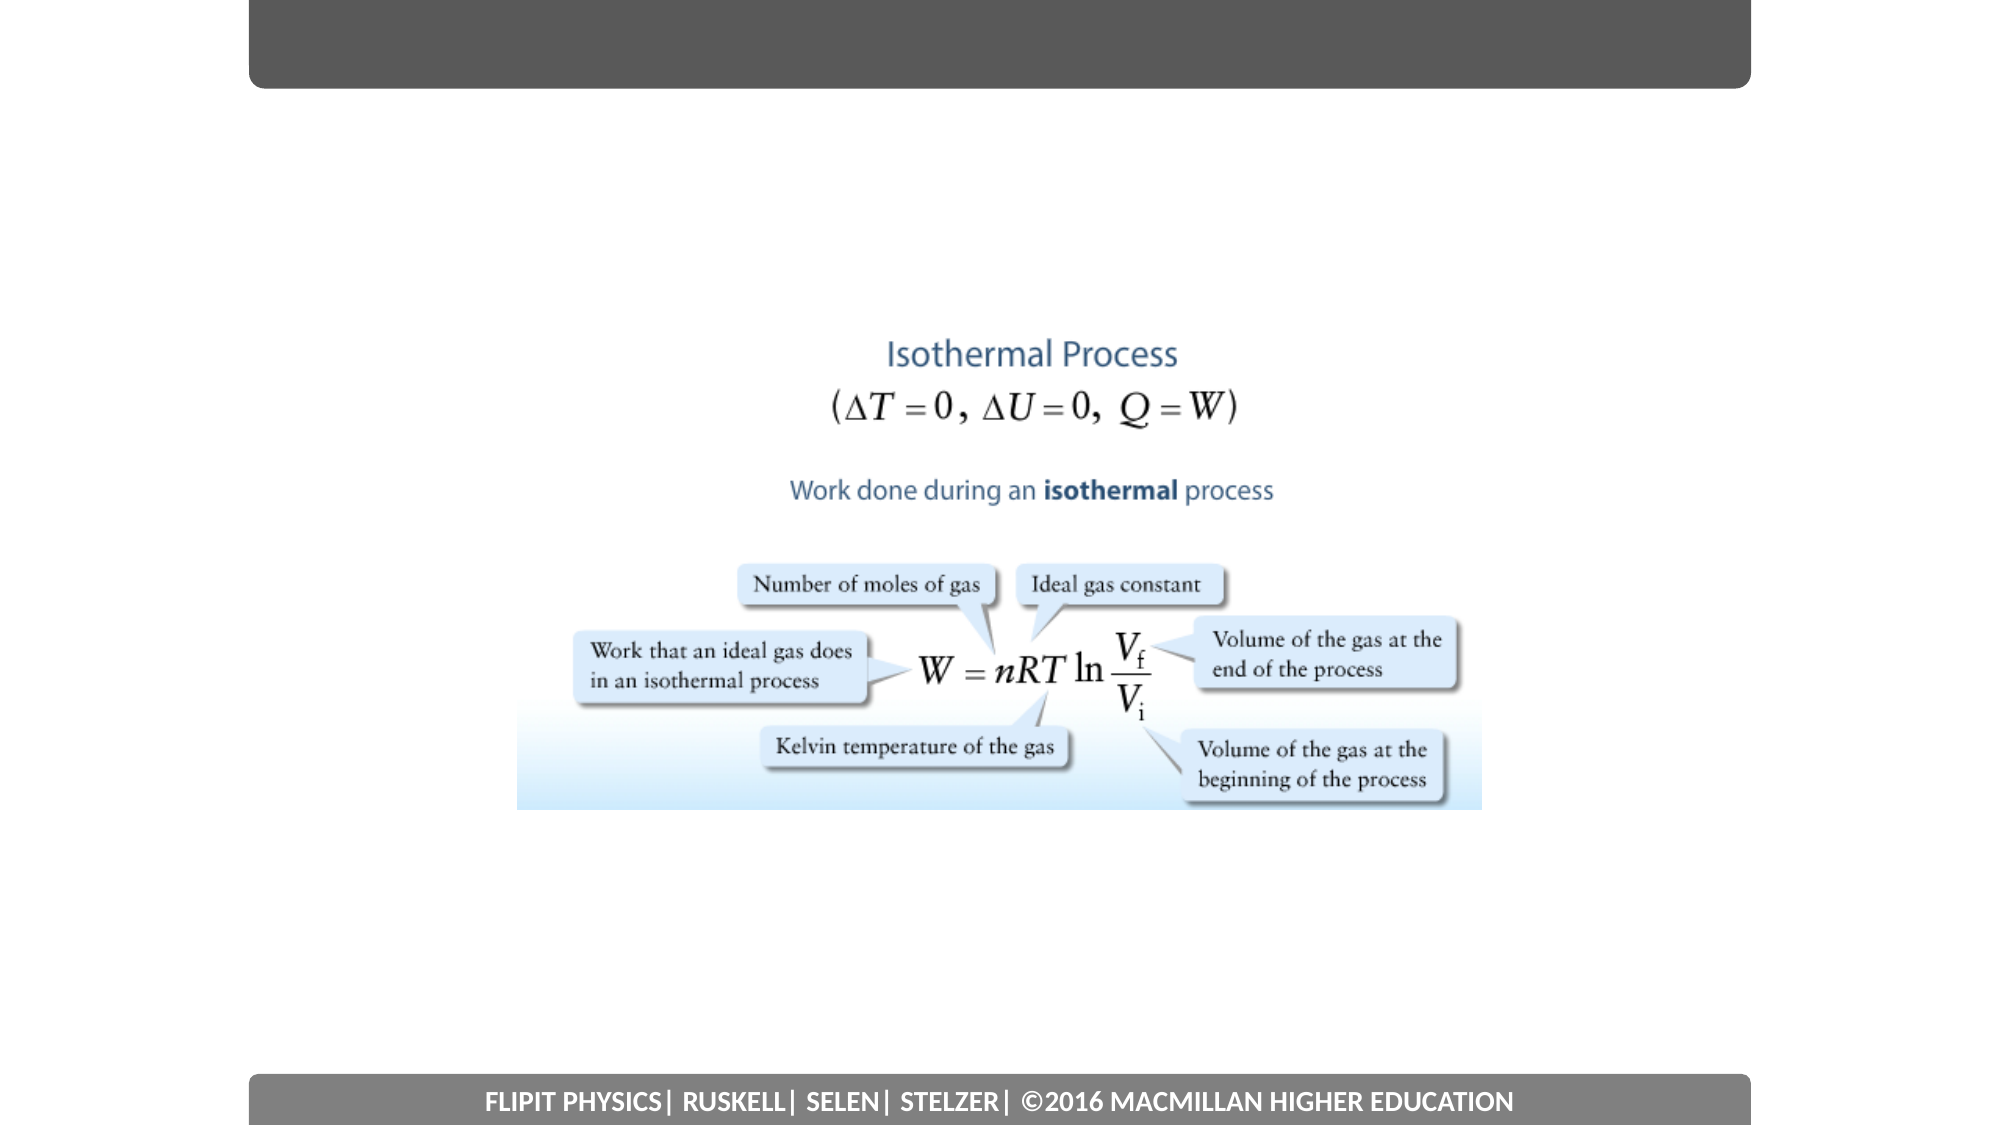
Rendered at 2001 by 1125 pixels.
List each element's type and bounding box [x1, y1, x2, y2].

text_box [249, 1074, 1750, 1125]
picture [517, 315, 1483, 810]
text_box [248, 0, 1752, 89]
